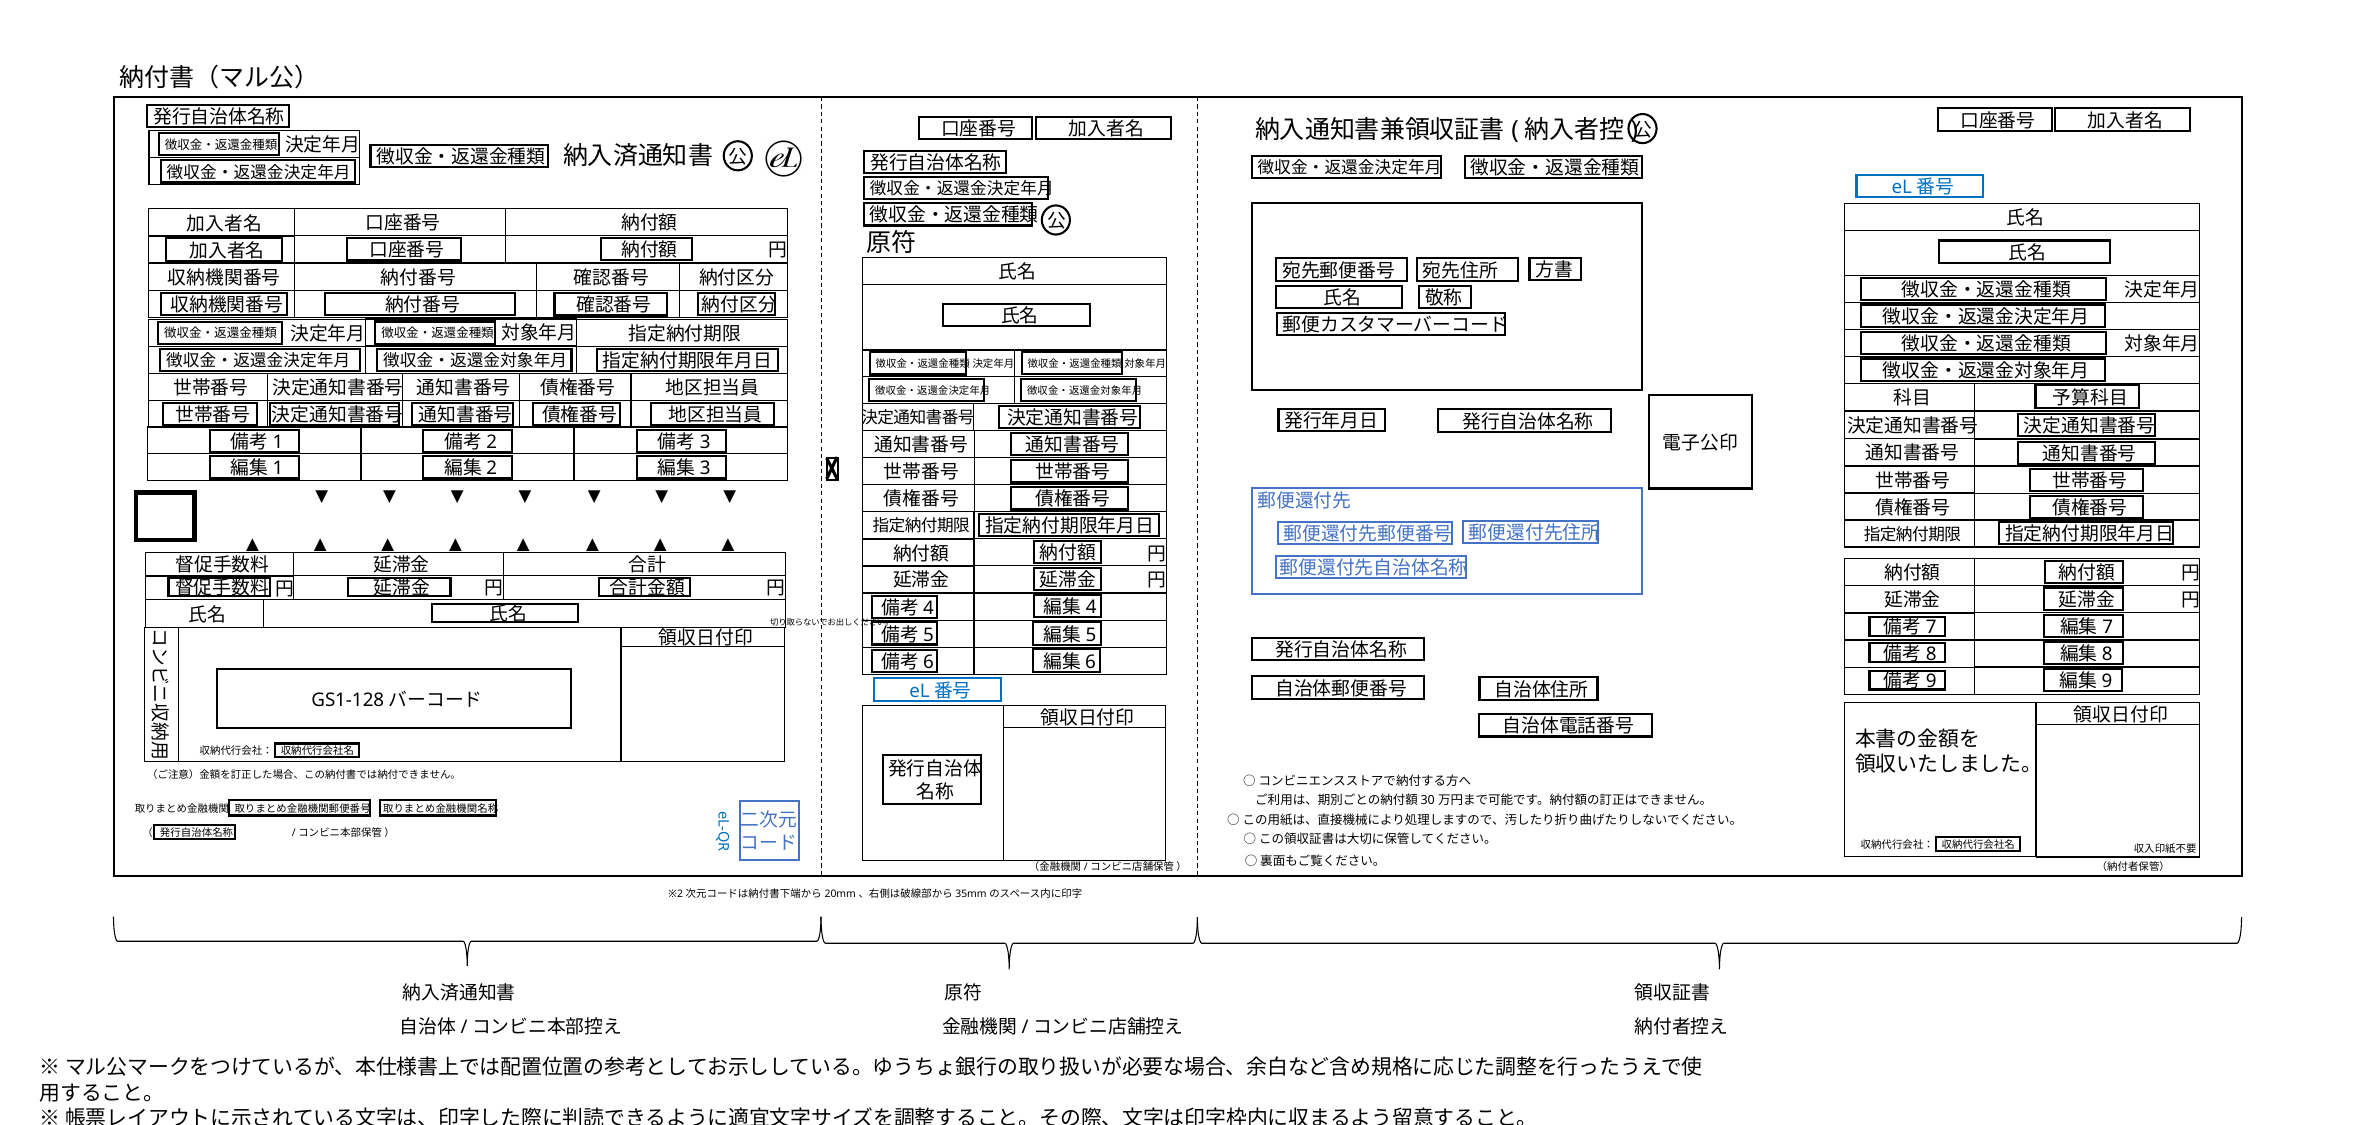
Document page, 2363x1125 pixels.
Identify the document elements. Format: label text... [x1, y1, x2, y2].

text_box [1014, 349, 1167, 403]
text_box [574, 426, 788, 482]
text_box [1844, 558, 2200, 585]
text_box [193, 739, 359, 762]
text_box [577, 319, 788, 373]
text_box [1196, 917, 2243, 970]
text_box ▼ [312, 482, 331, 507]
text_box ▲ [446, 529, 464, 552]
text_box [361, 426, 574, 482]
text_box 納付者控え [1628, 1007, 1801, 1045]
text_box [862, 512, 1167, 539]
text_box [148, 319, 366, 374]
text_box 原符 [938, 973, 1080, 1007]
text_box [862, 539, 1167, 565]
text_box [820, 917, 1197, 970]
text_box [1844, 493, 2200, 520]
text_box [862, 565, 1167, 593]
text_box 自治体/コンビニ本部控え [393, 1007, 541, 1045]
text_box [148, 208, 295, 263]
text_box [1844, 439, 2200, 466]
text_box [862, 457, 1167, 484]
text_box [148, 130, 360, 185]
text_box ▲ [513, 529, 532, 552]
text_box ▲ [378, 529, 397, 552]
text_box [862, 349, 1014, 403]
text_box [1844, 411, 2200, 439]
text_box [862, 593, 1167, 620]
text_box 領収証書 [1628, 973, 1811, 1012]
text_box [631, 373, 788, 426]
text_box eL番号 [873, 677, 1002, 702]
text_box ※マル公マークをつけているが、本仕様書上では配置位置の参考としてお示ししている。ゆうちょ銀行の取り扱いが必要な場合、余白など含め規格に応じた調整を行ったうえで使用すること。 ※帳票レイアウトに示されている文字は、印字した際に判読できるように適宜文字サイズを調整すること。その際、文字は印字枠内に収まるよう留意すること。 [24, 1046, 1720, 1125]
text_box [822, 96, 1197, 877]
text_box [1854, 833, 2020, 856]
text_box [1844, 585, 2200, 612]
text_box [145, 552, 294, 600]
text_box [295, 208, 506, 263]
text_box ▲ [718, 529, 736, 552]
text_box eL-QR [715, 791, 734, 866]
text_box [148, 374, 267, 426]
text_box ▼ [720, 482, 737, 507]
text_box ▼ [447, 482, 466, 507]
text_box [365, 318, 577, 373]
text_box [1844, 520, 2200, 548]
text_box 金融機関/コンビニ店舗控え [935, 1007, 1083, 1045]
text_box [2036, 702, 2200, 860]
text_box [862, 484, 1167, 512]
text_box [267, 373, 403, 428]
text_box ※2次元コードは納付書下端から20mm、右側は破線部から35mmのスペース内に印字 [661, 881, 916, 906]
text_box 納入通知書兼領収証書(納入者控) [1248, 111, 1390, 145]
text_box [1844, 466, 2200, 493]
text_box 納付書（マル公） [113, 64, 247, 88]
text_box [1844, 275, 2200, 330]
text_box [862, 705, 1166, 861]
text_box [1844, 667, 2200, 695]
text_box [1844, 612, 2200, 639]
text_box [1438, 395, 1752, 489]
text_box ▼ [584, 482, 602, 507]
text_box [1627, 113, 1657, 144]
text_box [112, 916, 822, 966]
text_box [136, 821, 332, 844]
text_box [113, 96, 820, 877]
text_box ▲ [310, 529, 329, 552]
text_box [1276, 258, 1519, 336]
text_box ▼ [515, 482, 534, 507]
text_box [862, 431, 1167, 457]
text_box 二次元 コード [739, 800, 800, 861]
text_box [1844, 203, 2200, 263]
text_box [506, 208, 788, 263]
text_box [148, 263, 788, 318]
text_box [403, 373, 520, 426]
text_box ▼ [652, 482, 670, 507]
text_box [294, 552, 504, 600]
text_box ▼ [380, 482, 398, 507]
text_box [723, 141, 752, 171]
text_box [862, 647, 1167, 675]
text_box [1844, 383, 2200, 411]
text_box [1198, 96, 2243, 877]
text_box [1844, 330, 2200, 383]
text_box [504, 552, 786, 600]
text_box eL番号 [1855, 174, 1984, 198]
text_box ▲ [650, 529, 668, 552]
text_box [147, 426, 361, 482]
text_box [862, 403, 1167, 431]
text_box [862, 257, 1167, 327]
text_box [1041, 205, 1070, 235]
text_box 納入済通知書 [396, 973, 539, 1007]
picture [765, 140, 802, 177]
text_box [620, 627, 785, 762]
text_box [135, 492, 196, 541]
text_box ▲ [243, 529, 261, 552]
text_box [520, 373, 631, 426]
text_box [862, 620, 1167, 647]
text_box ▲ [583, 529, 600, 552]
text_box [1844, 639, 2200, 667]
